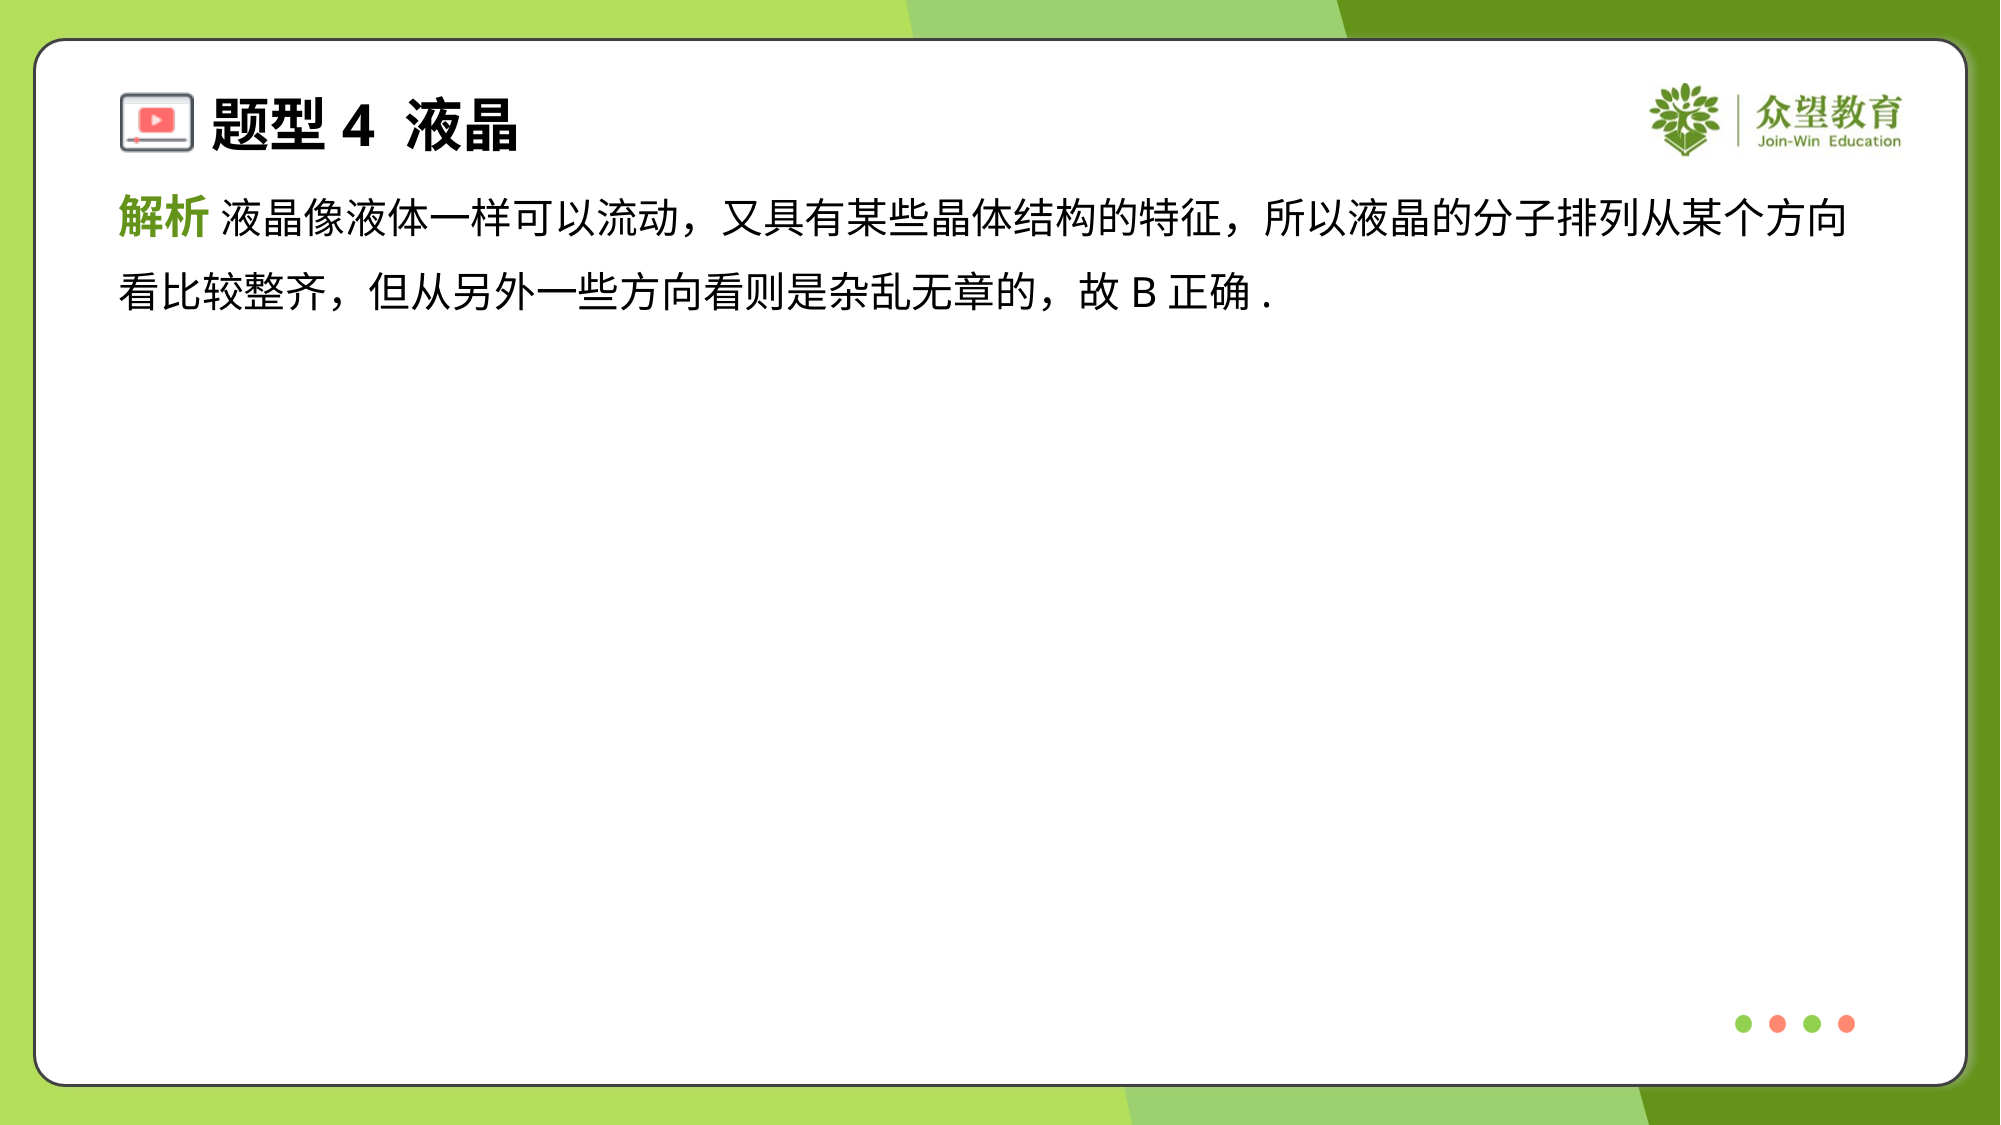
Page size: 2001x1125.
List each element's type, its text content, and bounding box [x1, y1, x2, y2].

picture [0, 0, 2000, 1125]
text_box 解析 液晶像液体一样可以流动，又具有某些晶体结构的特征，所以液晶的分子排列从某个方向 看比较整齐，但从另外一些方向看则是杂乱无章的，故B正确. [118, 159, 1883, 309]
